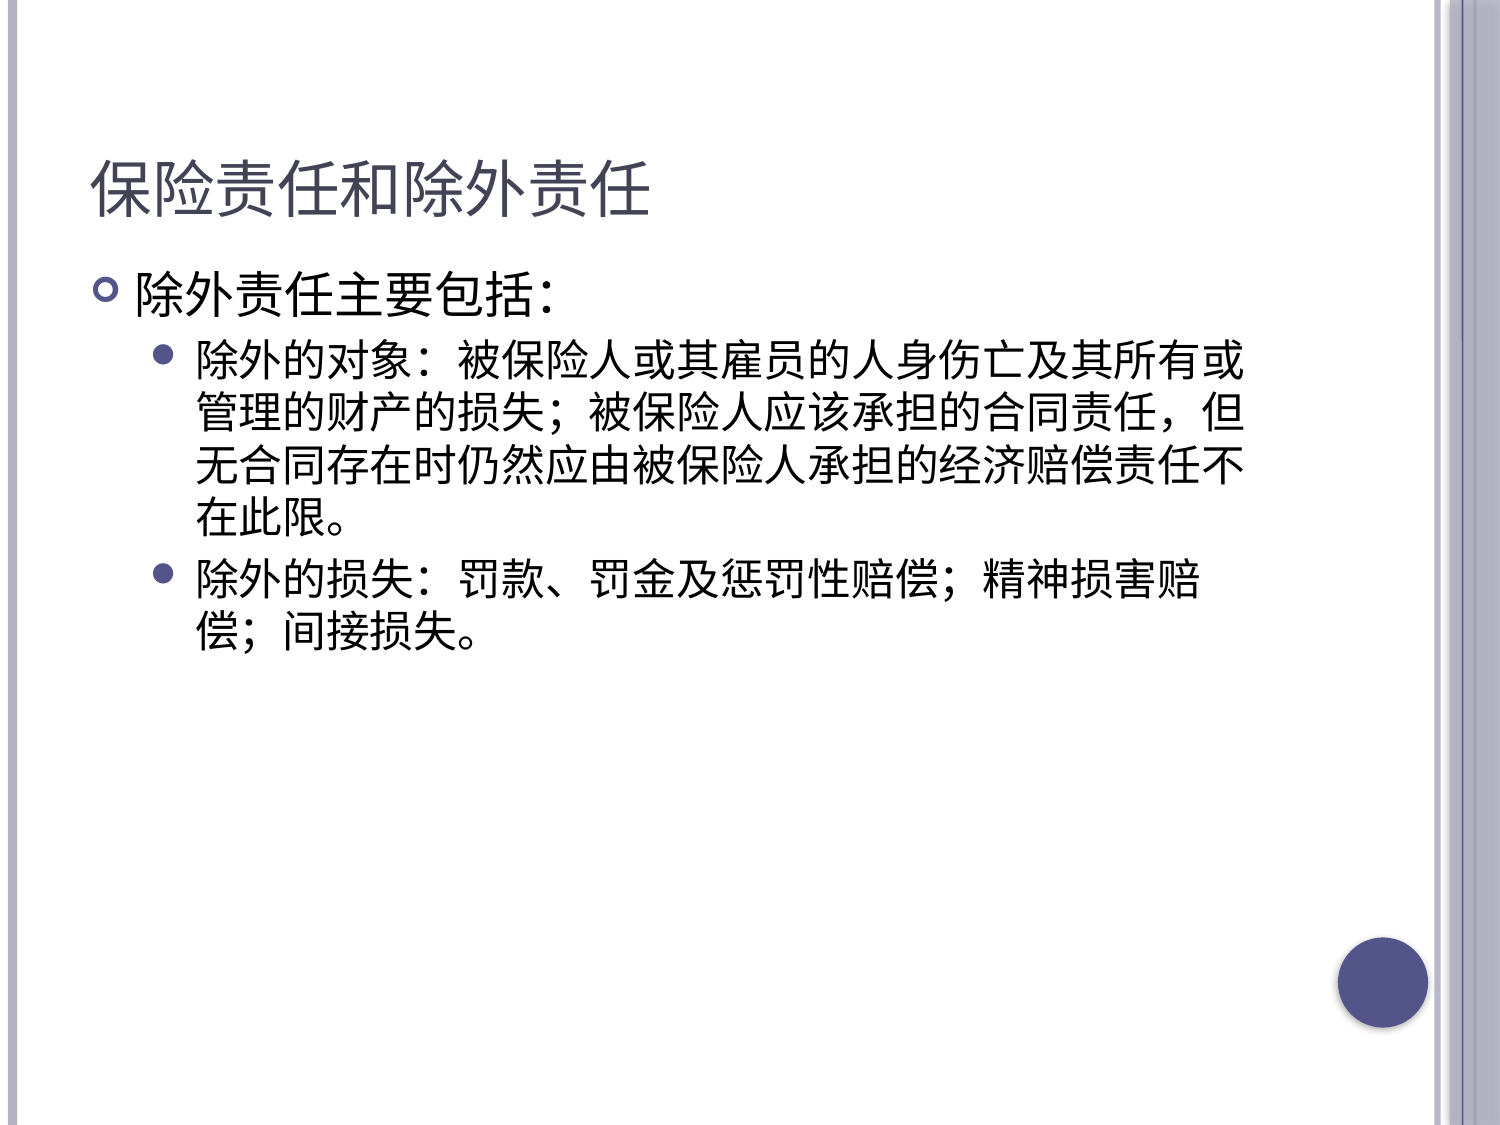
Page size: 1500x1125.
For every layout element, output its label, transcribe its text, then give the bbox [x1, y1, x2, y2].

title 保险责任和除外责任 [75, 45, 1300, 233]
list 除外责任主要包括： 除外的对象：被保险人或其雇员的人身伤亡及其所有或管理的财产的损失；被保险人应该承担的合同责任，但无合同存在时仍然应由被保险人承担的经济赔偿责任不在此限。 除外的损失：罚款、罚金及惩罚性赔偿；精神损害赔偿；间接损失。 [74, 262, 1301, 1063]
